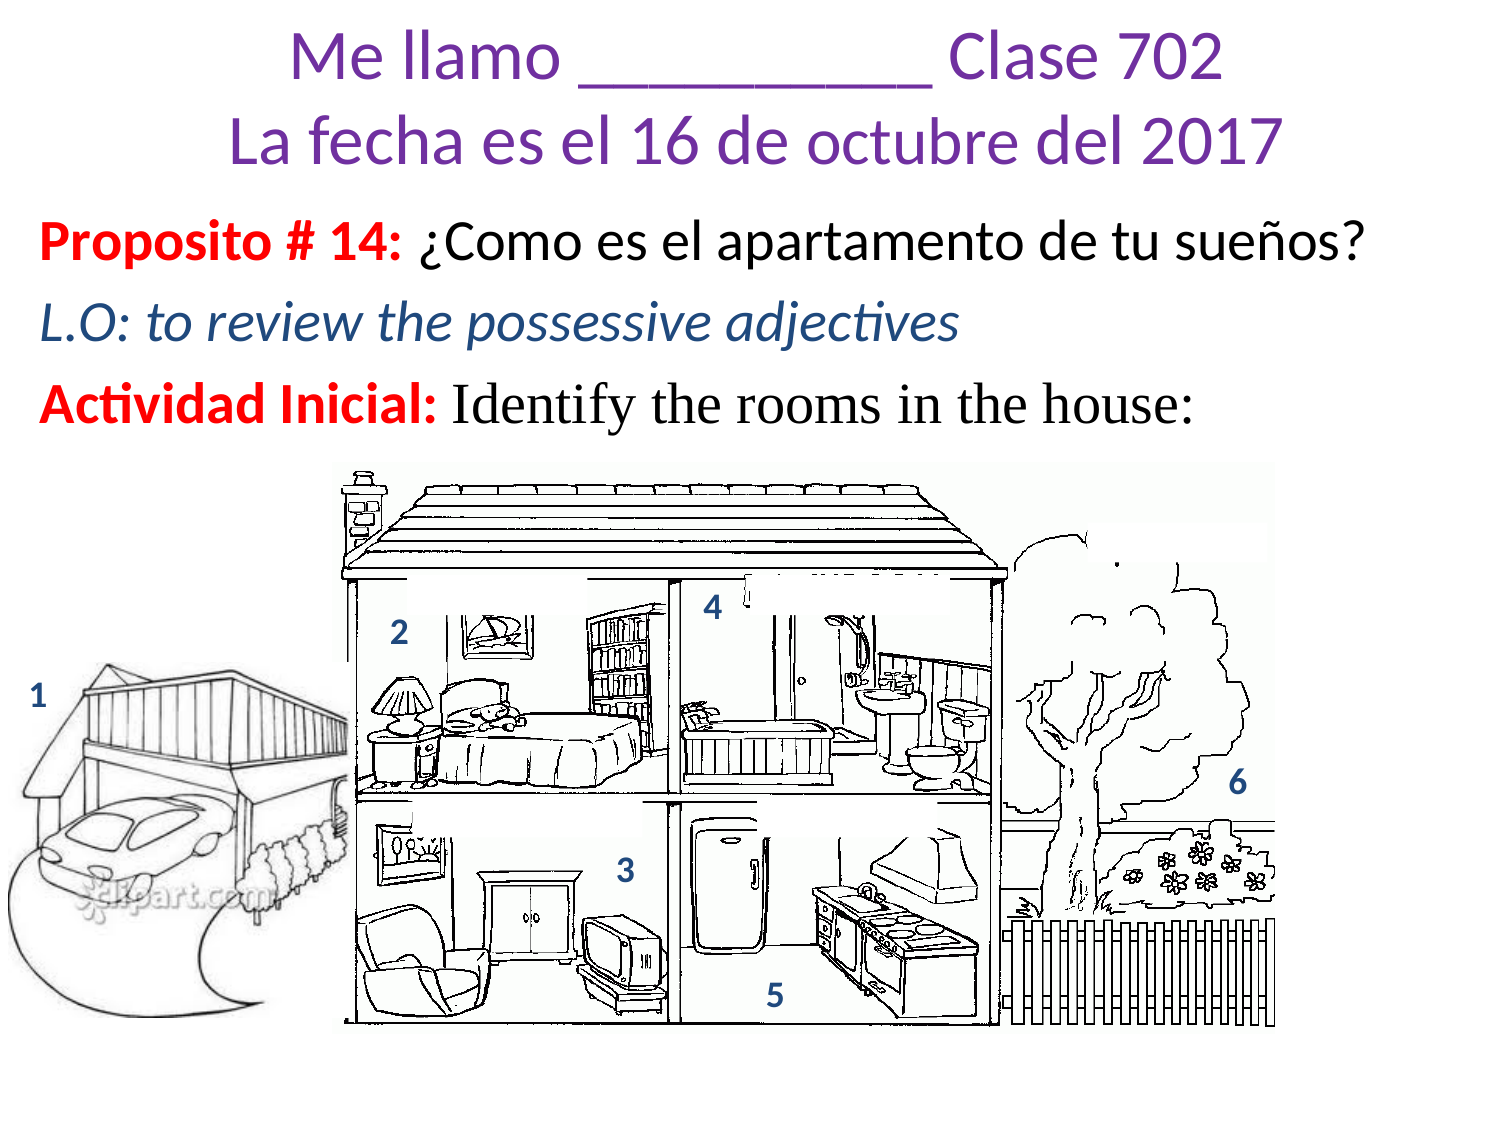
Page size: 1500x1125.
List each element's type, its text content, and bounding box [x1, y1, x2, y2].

picture [8, 462, 1276, 1035]
list Proposito # 14: ¿Como es el apartamento de tu sueños? L.O: to review the possessive adjectives Actividad Inicial: Identify the rooms in the house: [24, 194, 1500, 938]
title Me llamo __________ Clase 702 La fecha es el 16 de octubre del 2017 [38, 0, 1475, 188]
